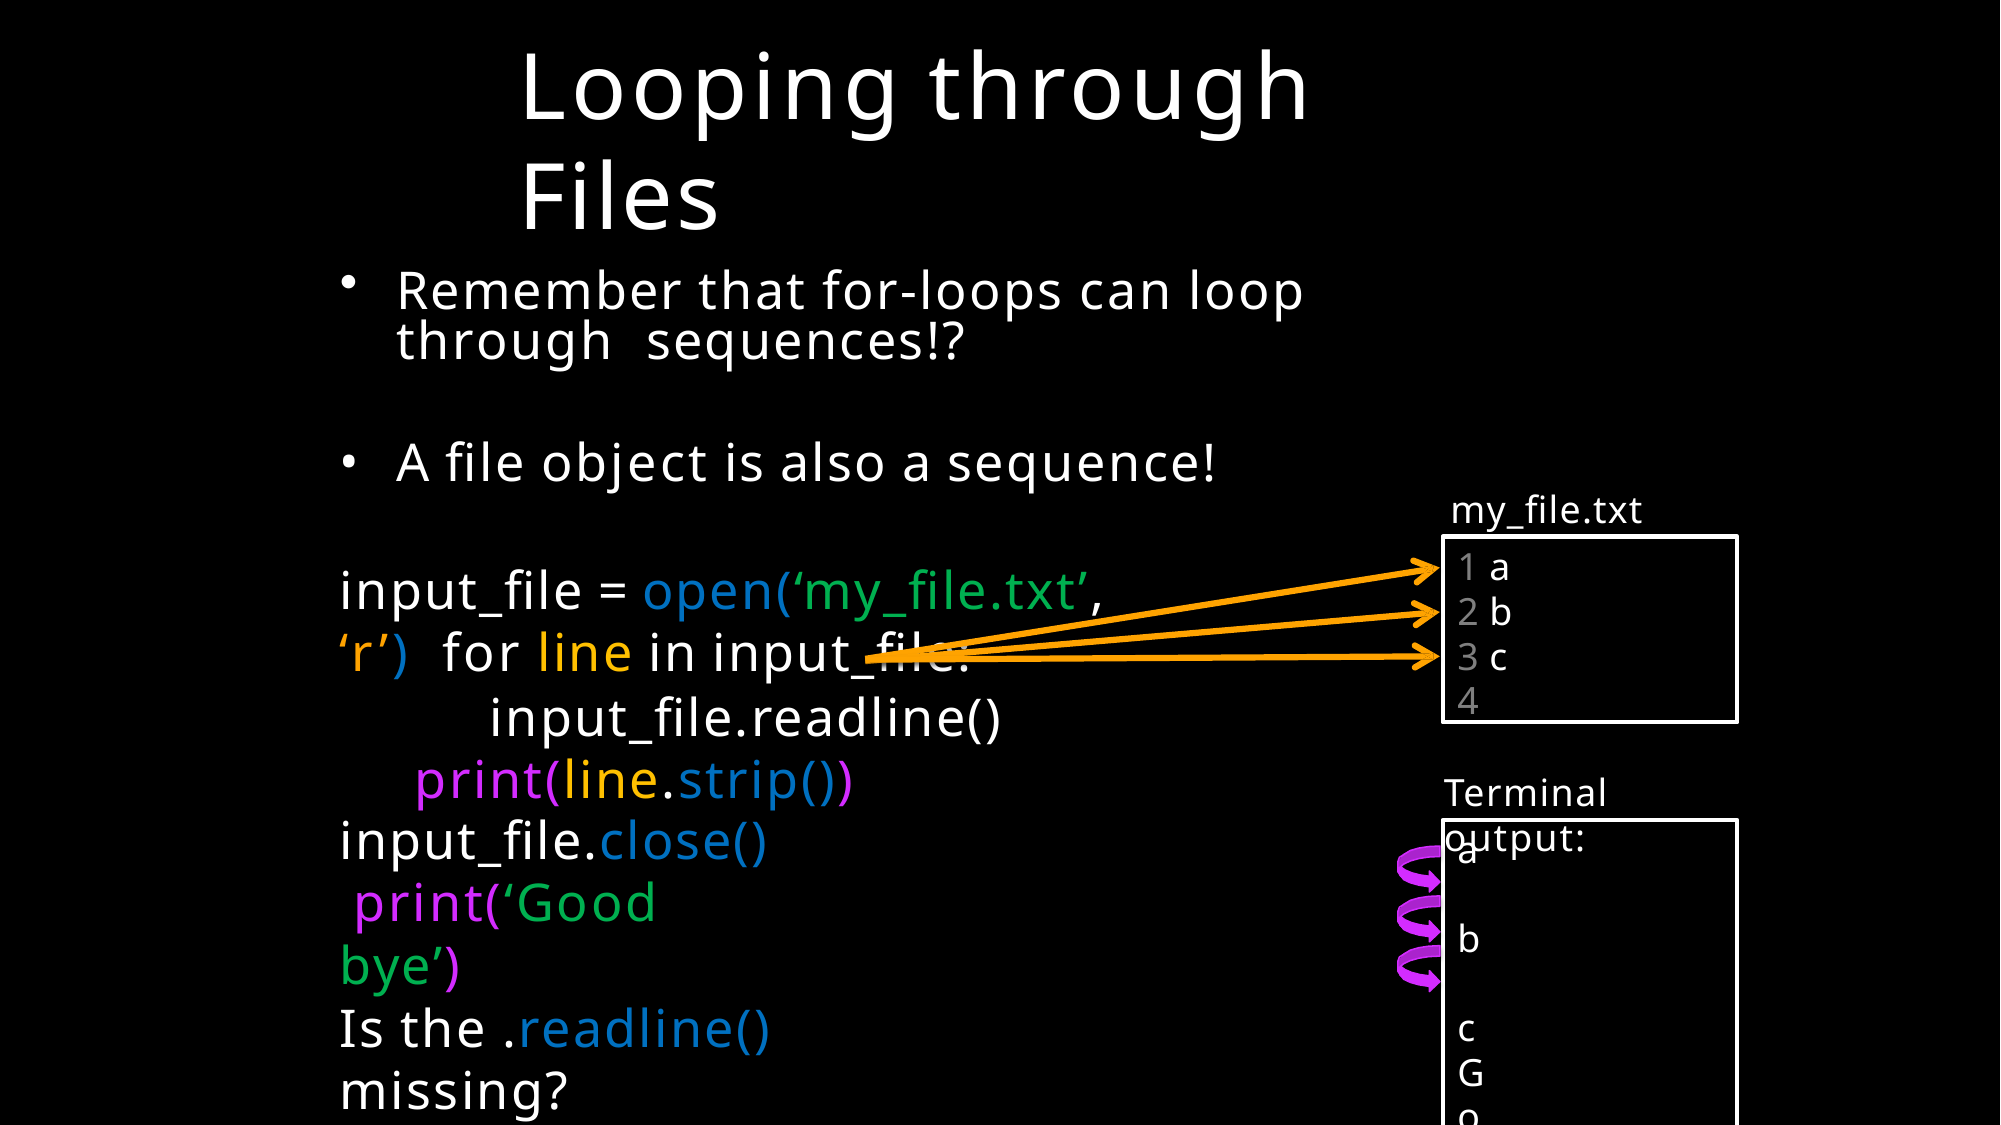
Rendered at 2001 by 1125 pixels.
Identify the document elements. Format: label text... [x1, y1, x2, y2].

text_box a b c Good bye [1442, 859, 1738, 1125]
text_box a b c 4 [1442, 536, 1738, 723]
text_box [1390, 842, 1448, 1003]
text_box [857, 535, 1475, 695]
text_box Remember that for-loops can loop through sequences!? A file object is also a sequence! my_file.txt [337, 255, 1644, 532]
text_box Terminal output: [1441, 766, 1744, 859]
title Looping through Files [516, 25, 1484, 248]
text_box input_file.close() print(‘Good bye’) [337, 805, 772, 992]
text_box input_file = open(‘my_file.txt’, ‘r’) for line in input_file: input_file.readline() print(line.strip()) [337, 555, 1168, 810]
text_box Is the .readline() missing? [337, 992, 992, 1120]
